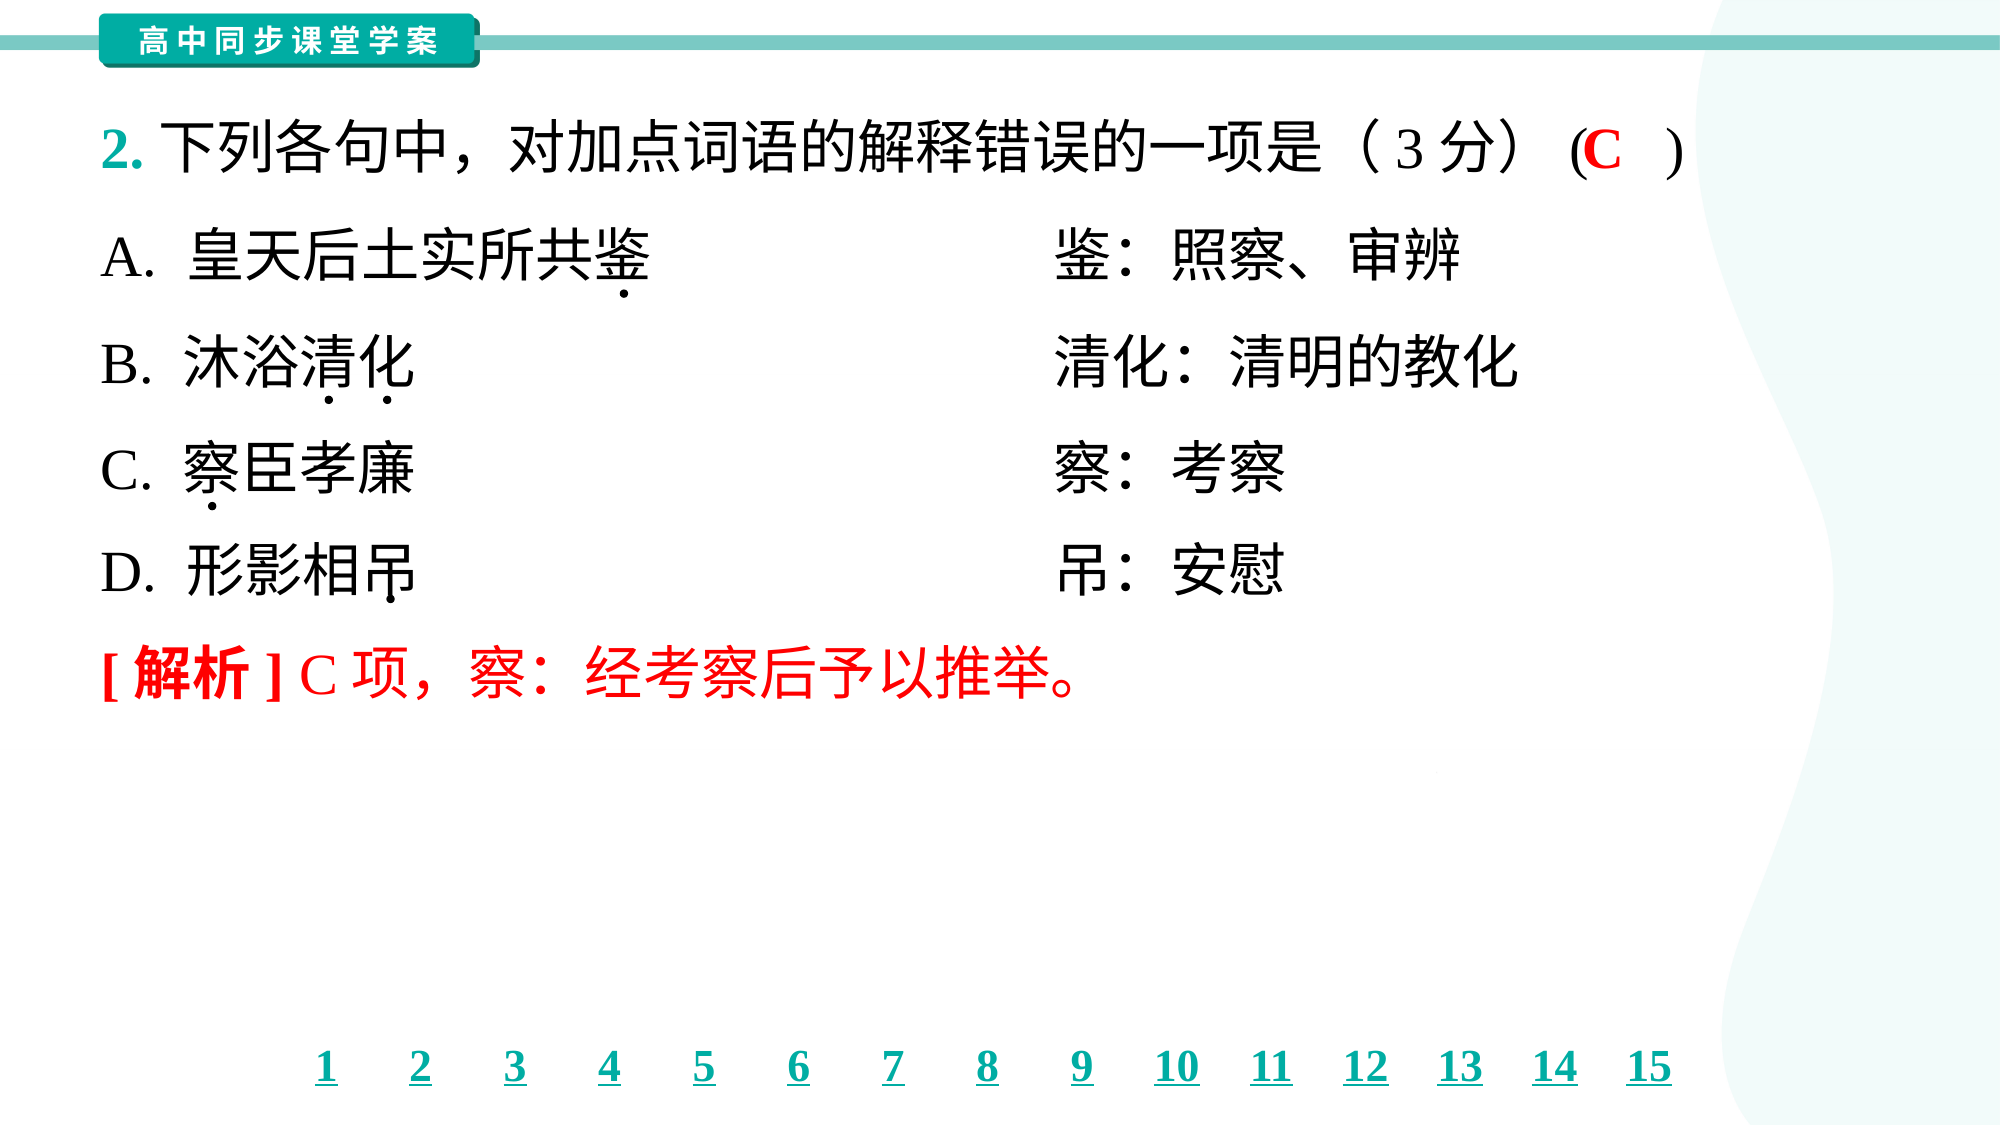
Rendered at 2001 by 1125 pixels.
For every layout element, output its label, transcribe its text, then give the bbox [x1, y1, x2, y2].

text_box A. 皇天后土实所共鉴 鉴：照察、审辨 B. 沐浴清化 清化：清明的教化 C. 察臣孝廉 察：考察 D. 形影相吊 吊：安慰 [100, 182, 1899, 592]
text_box [324, 395, 334, 405]
text_box [207, 501, 217, 511]
picture [0, 0, 2000, 1125]
text_box 2.下列各句中，对加点词语的解释错误的一项是（3分）( ) [100, 76, 1560, 169]
text_box [386, 594, 395, 604]
text_box [解析] C项，察：经考察后予以推举。 [100, 601, 1899, 695]
text_box [382, 395, 392, 405]
text_box C [1560, 75, 1646, 169]
text_box [619, 289, 629, 298]
text_box 2.下列各句中，对加点词语的解释错误的一项是（3分）( ) [1646, 76, 1899, 169]
